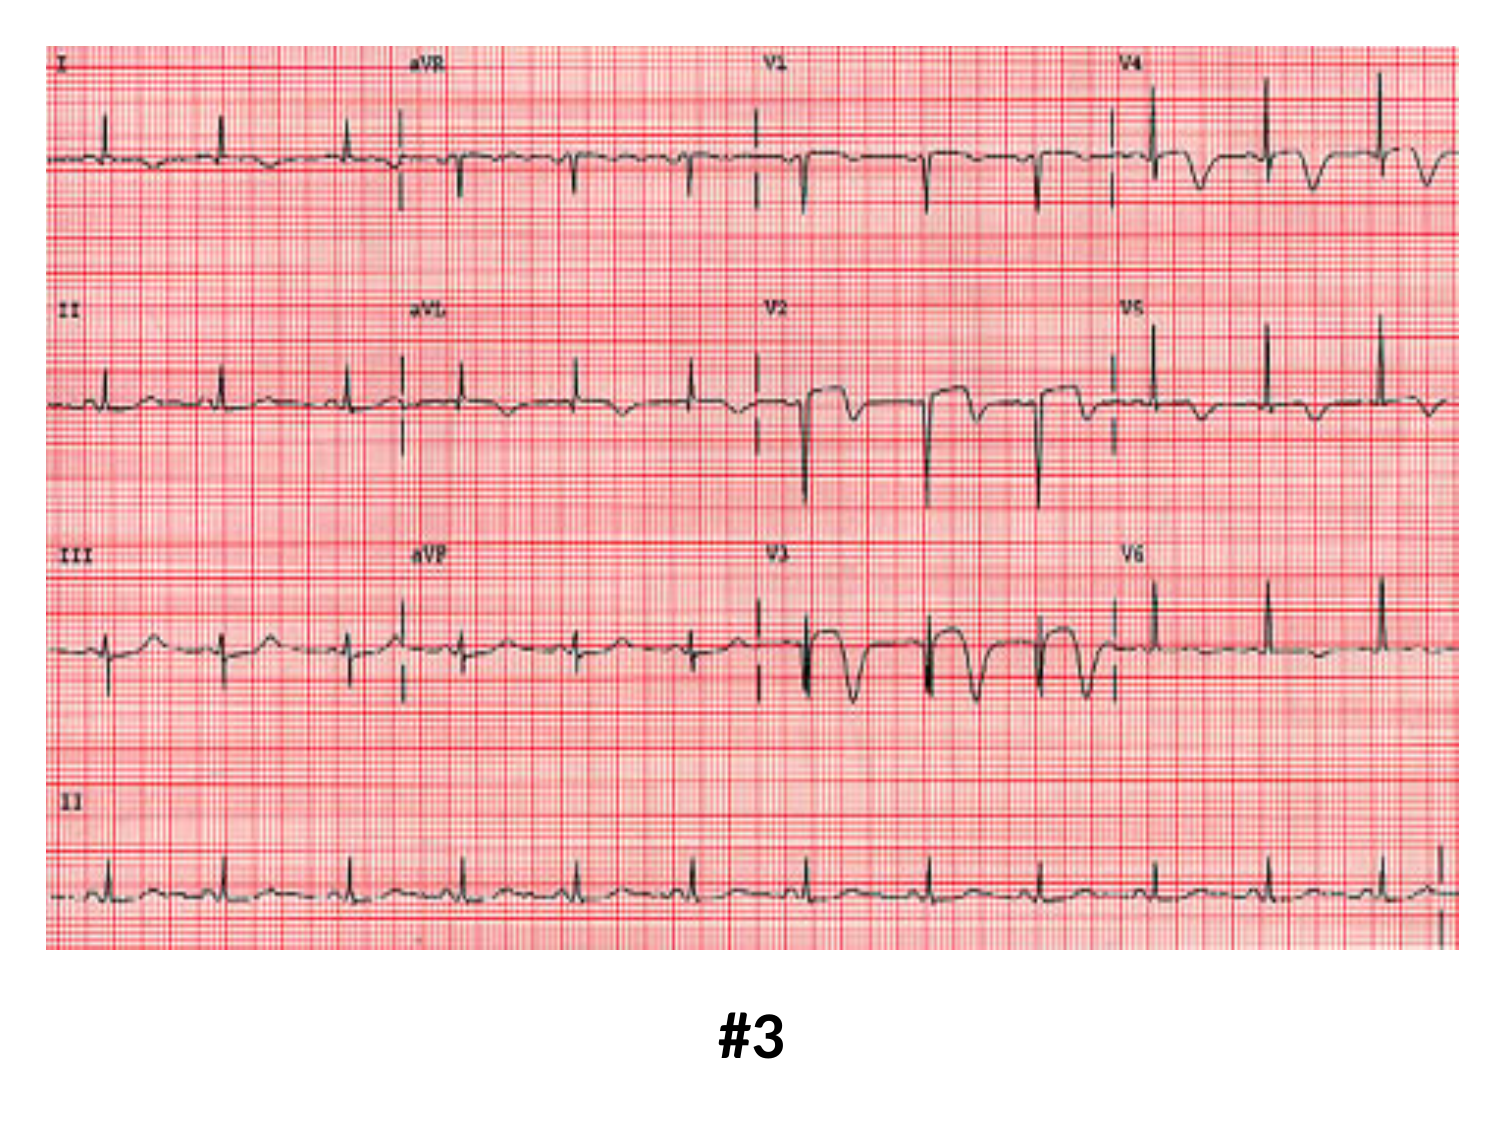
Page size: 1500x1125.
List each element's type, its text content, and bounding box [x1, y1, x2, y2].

picture [46, 46, 1459, 950]
text_box #3 [703, 984, 832, 1080]
